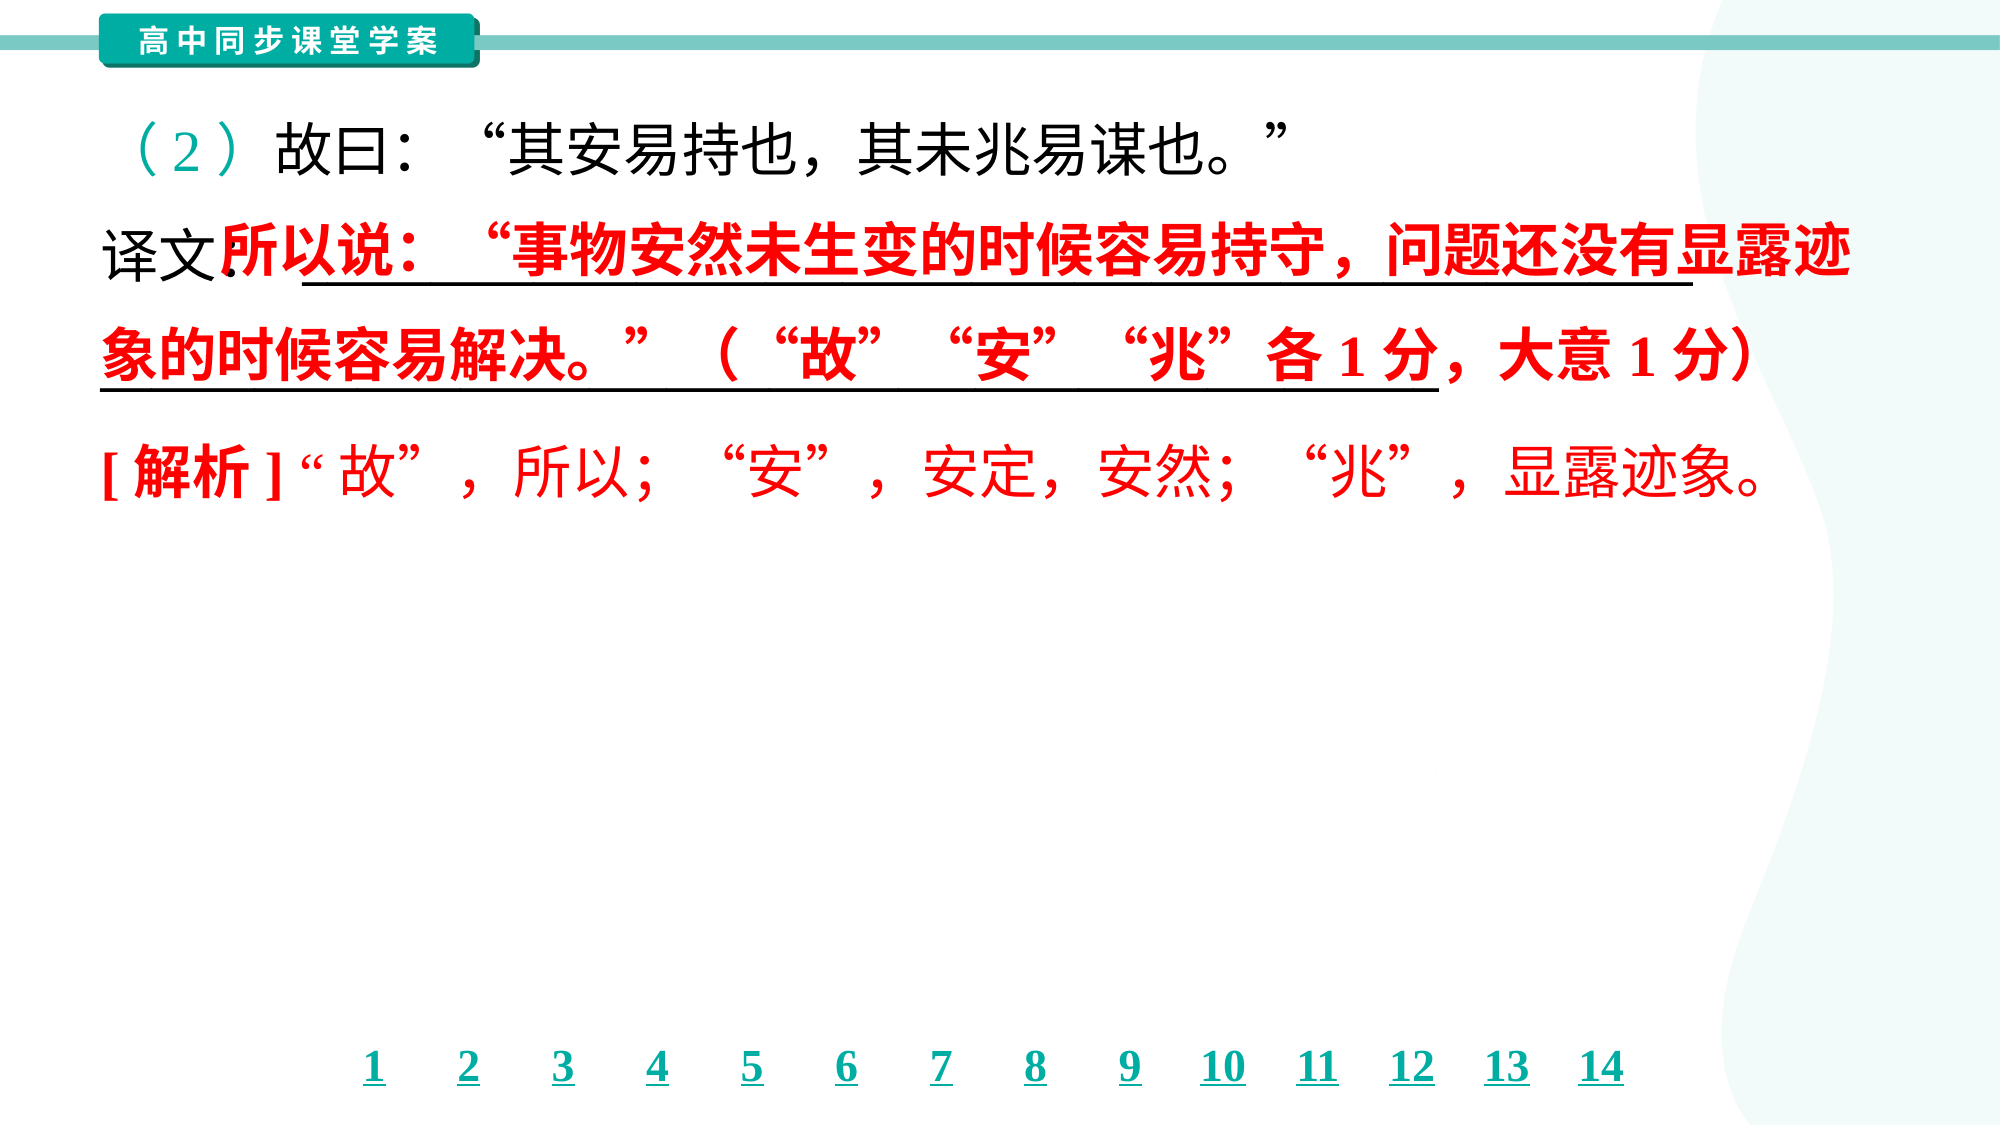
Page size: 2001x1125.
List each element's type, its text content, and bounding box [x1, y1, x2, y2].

text_box （2）故曰：“其安易持也，其未兆易谋也。” 译文： ______________________________________________________ ____________________________________________________ [100, 388, 1899, 396]
picture [0, 0, 2000, 1125]
text_box 所以说：“事物安然未生变的时候容易持守，问题还没有显露迹象的时候容易解决。”（“故”“安”“兆”各1分，大意1分） [100, 177, 1899, 388]
text_box （2）故曰：“其安易持也，其未兆易谋也。” 译文： ______________________________________________________ ____________________________________________________ [100, 76, 1899, 177]
text_box [解析] “故”，所以；“安”，安定，安然；“兆”，显露迹象。 [100, 402, 1899, 505]
